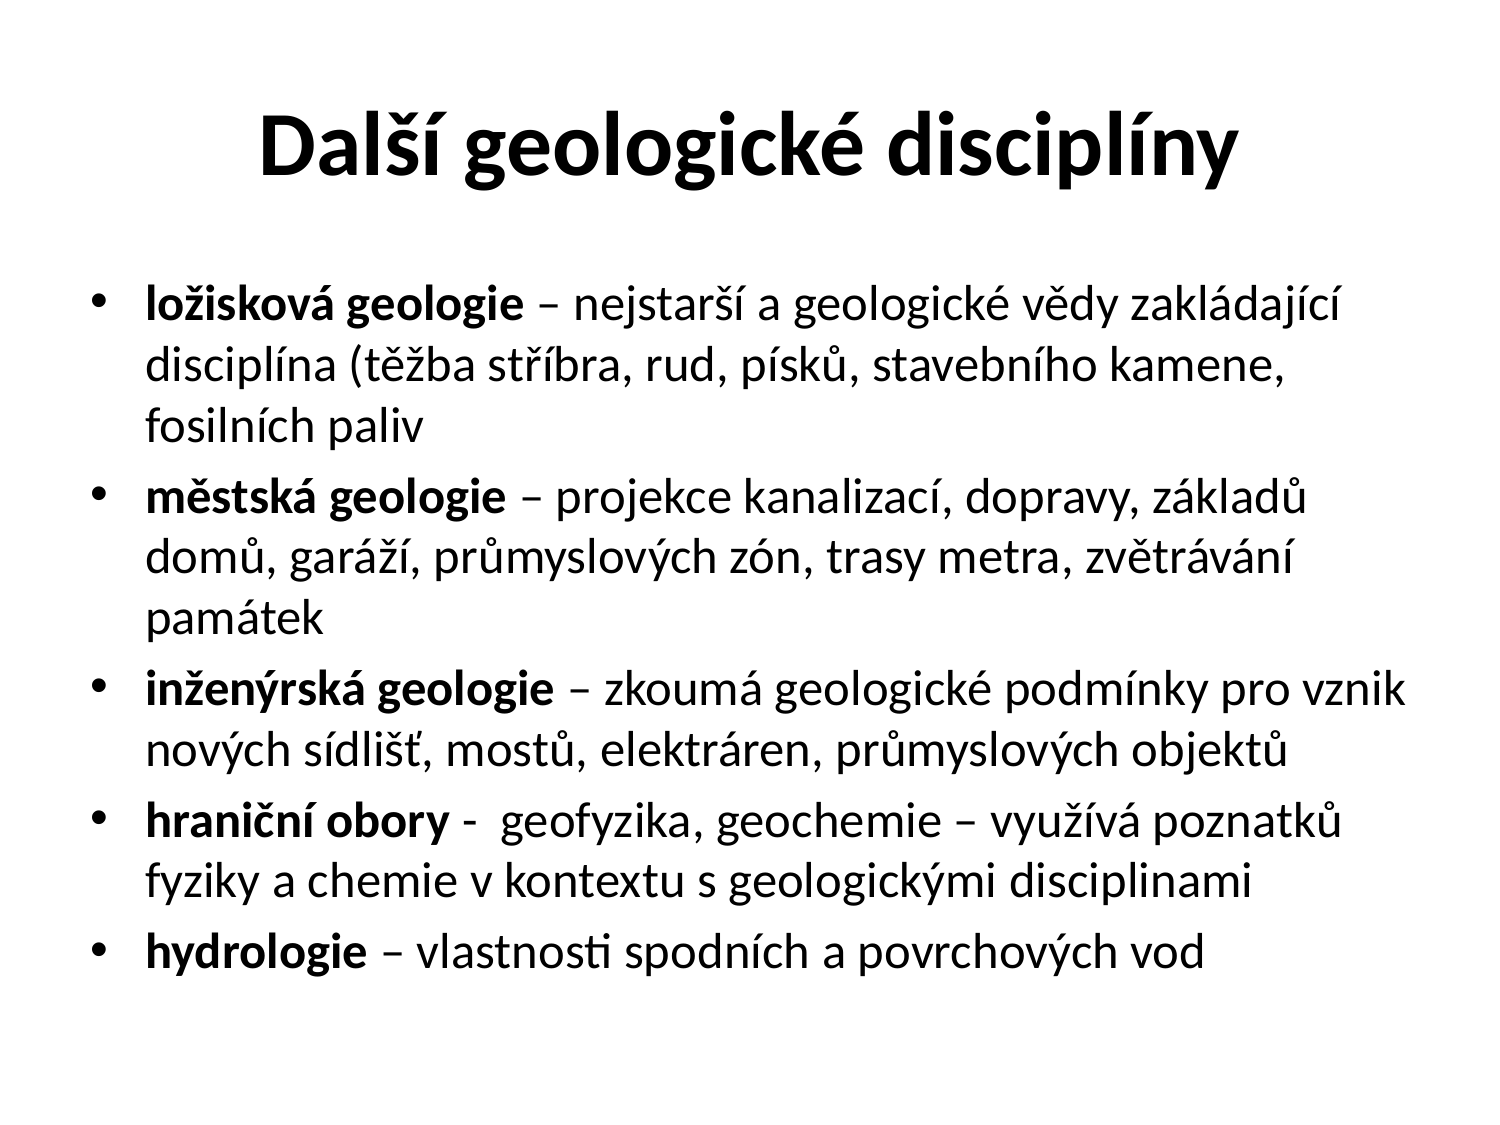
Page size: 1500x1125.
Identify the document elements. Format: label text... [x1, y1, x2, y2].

list ložisková geologie – nejstarší a geologické vědy zakládající disciplína (těžba stříbra, rud, písků, stavebního kamene, fosilních paliv městská geologie – projekce kanalizací, dopravy, základů domů, garáží, průmyslových zón, trasy metra, zvětrávání památek inženýrská geologie – zkoumá geologické podmínky pro vznik nových sídlišť, mostů, elektráren, průmyslových objektů hraniční obory - geofyzika, geochemie – využívá poznatků fyziky a chemie v kontextu s geologickými disciplinami hydrologie – vlastnosti spodních a povrchových vod [75, 262, 1425, 1005]
title Další geologické disciplíny [75, 45, 1425, 233]
